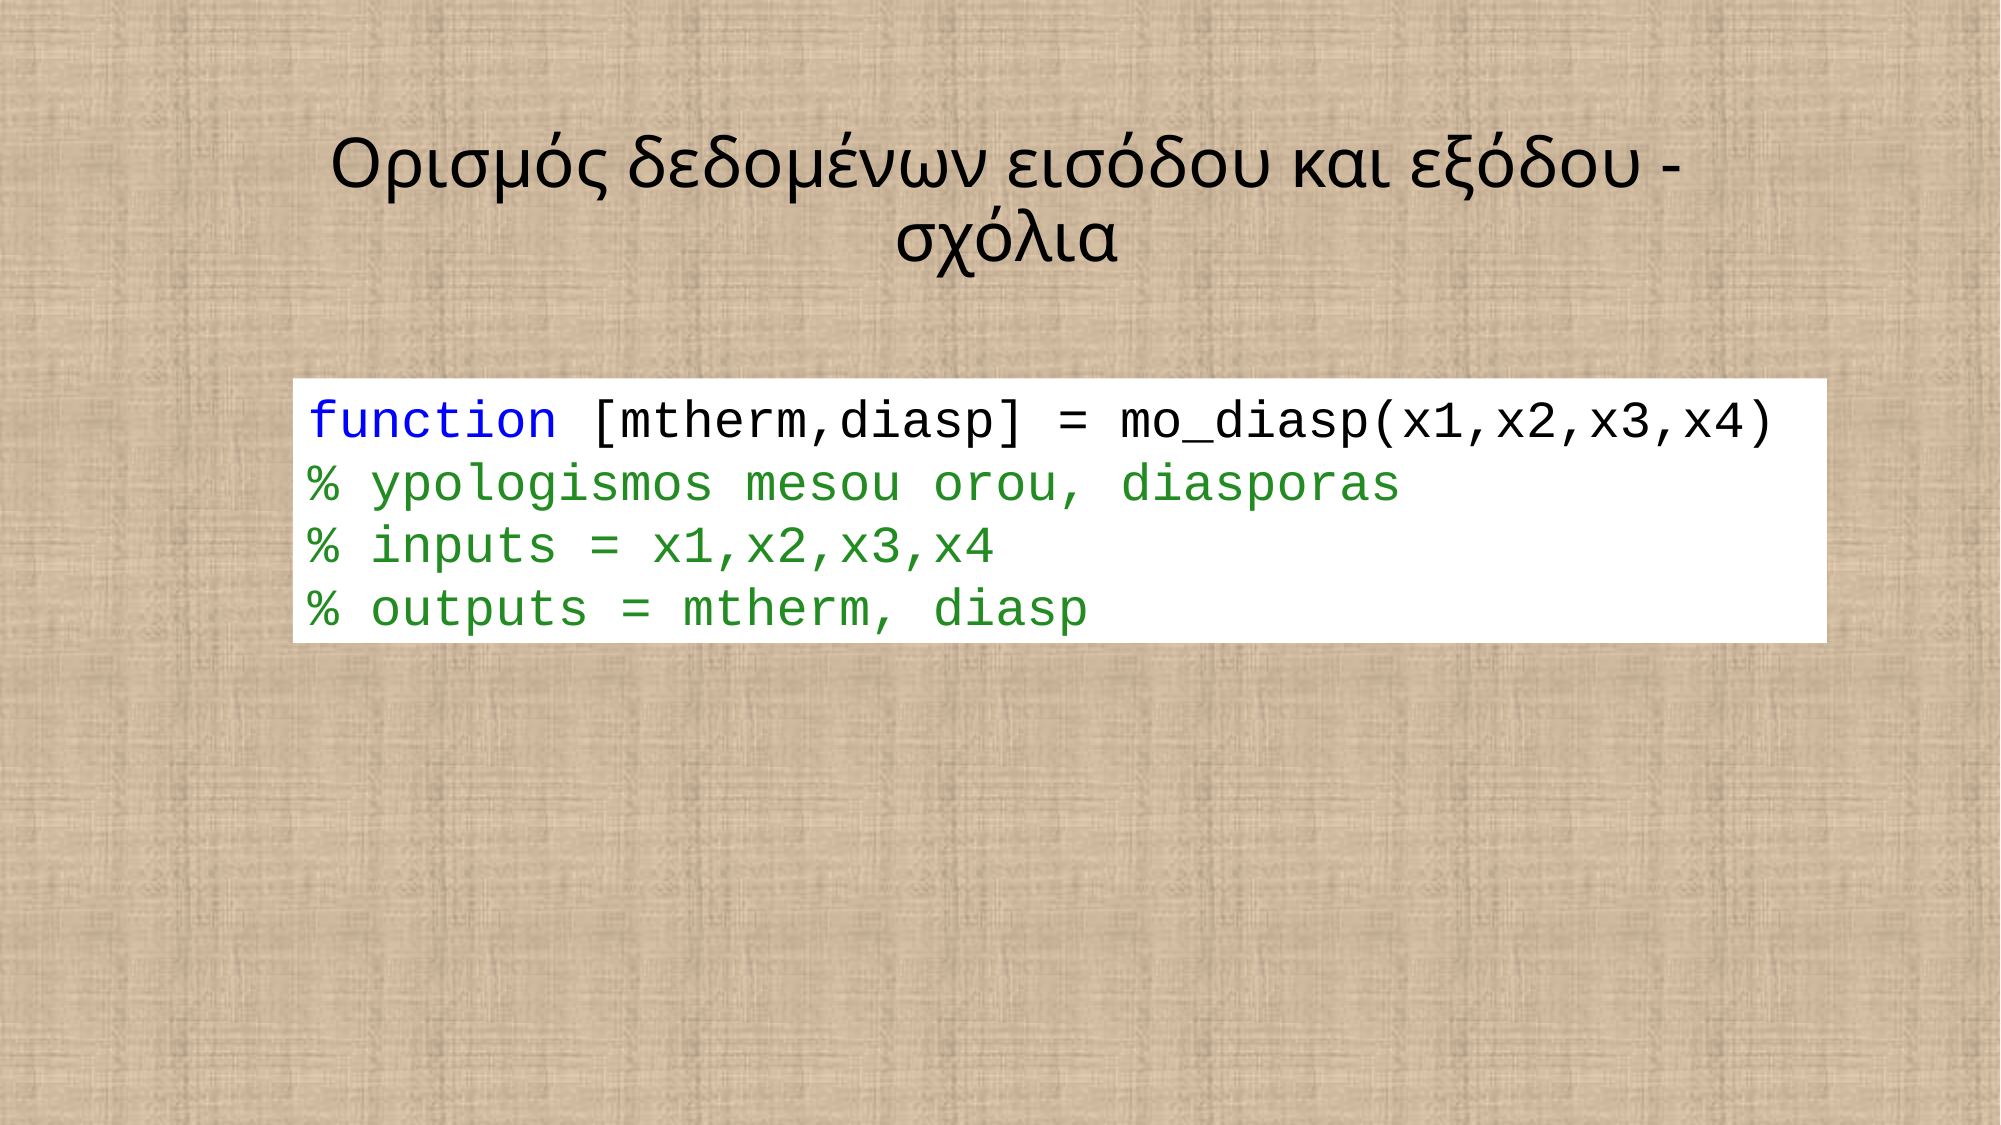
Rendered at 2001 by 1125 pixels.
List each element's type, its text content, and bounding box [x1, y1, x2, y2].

text_box function [mtherm,diasp] = mo_diasp(x1,x2,x3,x4) % ypologismos mesou orou, diasporas % inputs = x1,x2,x3,x4 % outputs = mtherm, diasp [292, 378, 1827, 643]
title Ορισμός δεδομένων εισόδου και εξόδου - σχόλια [256, 42, 1757, 285]
